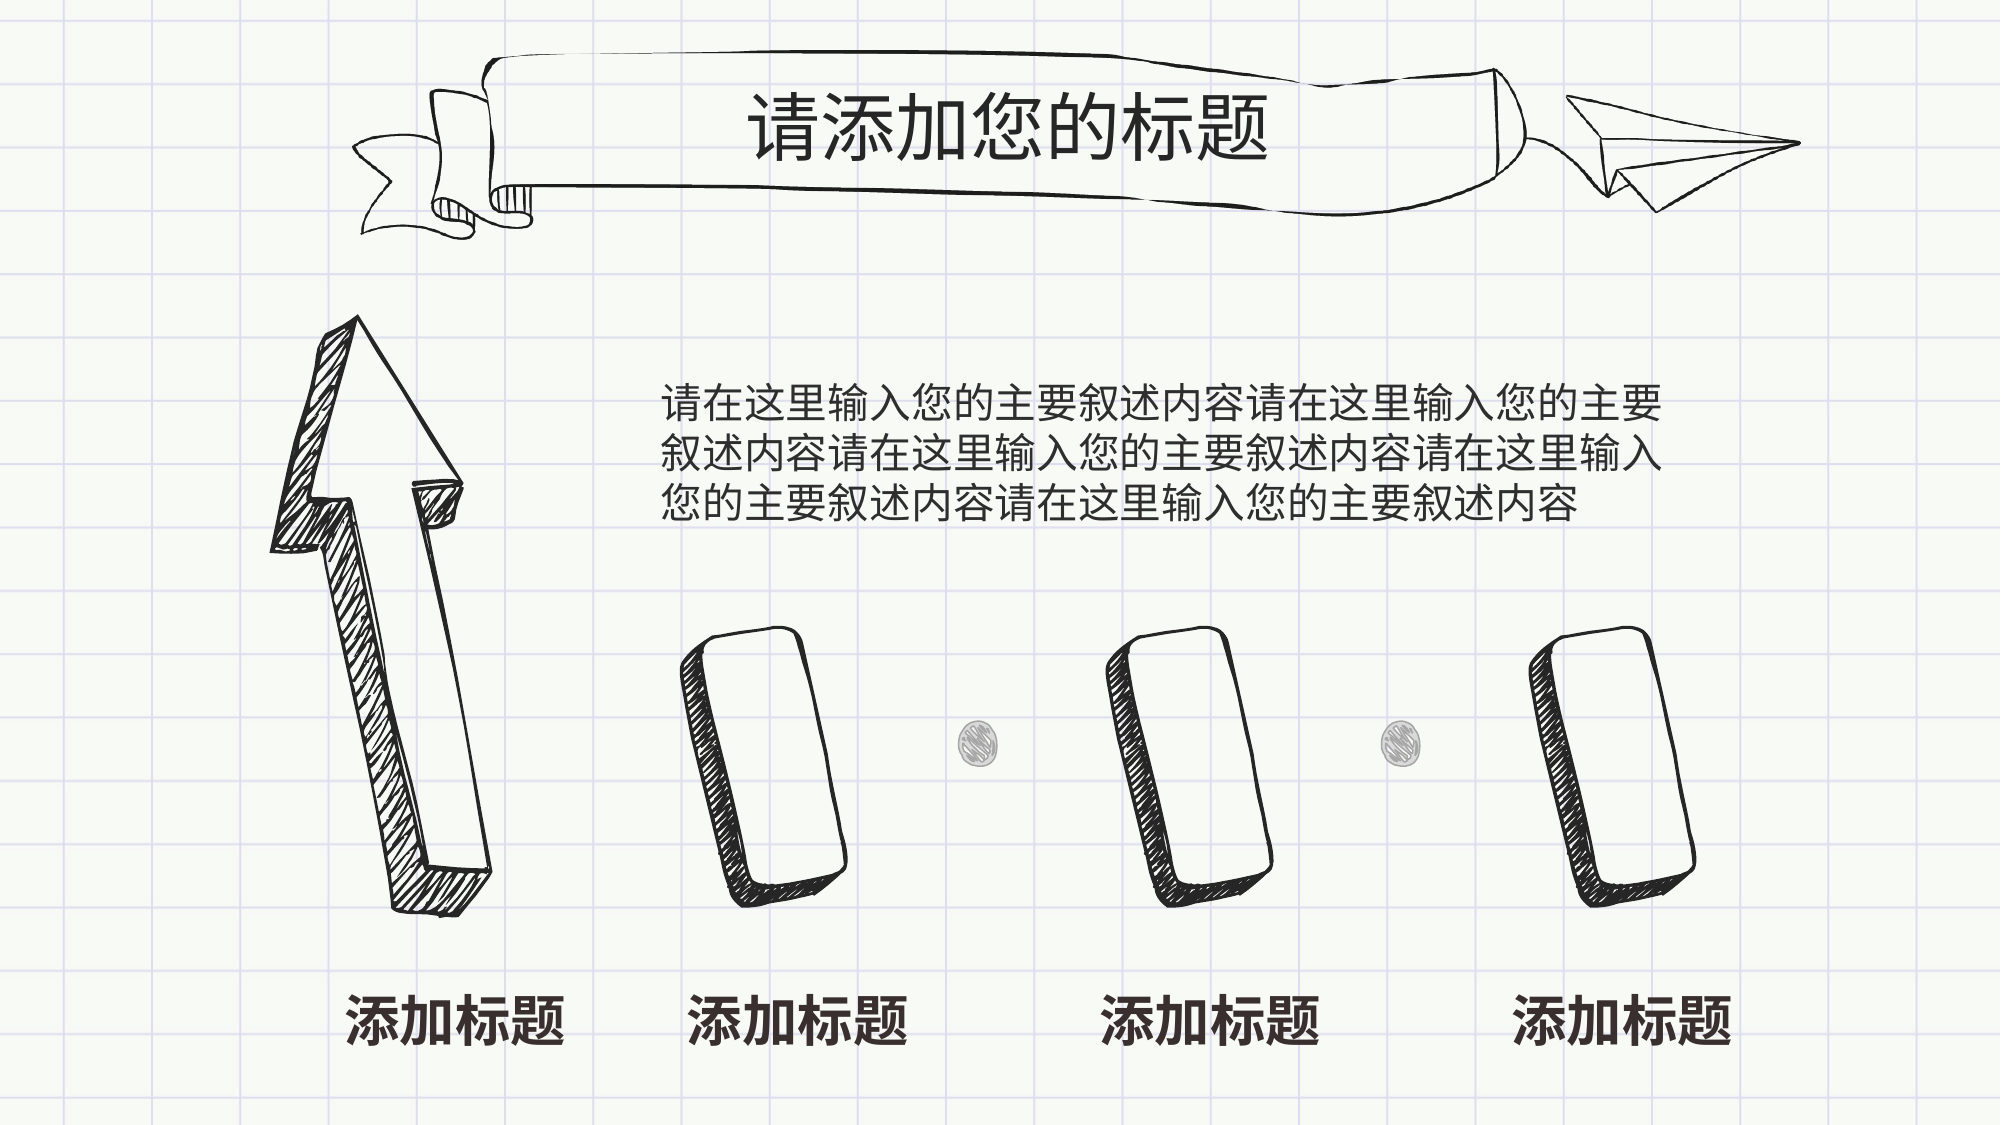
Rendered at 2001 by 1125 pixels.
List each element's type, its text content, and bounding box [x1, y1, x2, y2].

text_box [1381, 721, 1420, 767]
text_box 添加标题 [1084, 978, 1336, 1060]
text_box [1106, 626, 1273, 907]
text_box 添加标题 [329, 978, 582, 1060]
text_box 添加标题 [671, 978, 924, 1060]
text_box [958, 721, 997, 767]
text_box 添加标题 [1496, 978, 1749, 1060]
text_box [269, 314, 493, 919]
text_box [1529, 626, 1696, 907]
text_box 请在这里输入您的主要叙述内容请在这里输入您的主要叙述内容请在这里输入您的主要叙述内容请在这里输入您的主要叙述内容请在这里输入您的主要叙述内容 [660, 377, 1665, 578]
picture [352, 50, 1801, 240]
text_box [680, 626, 847, 907]
